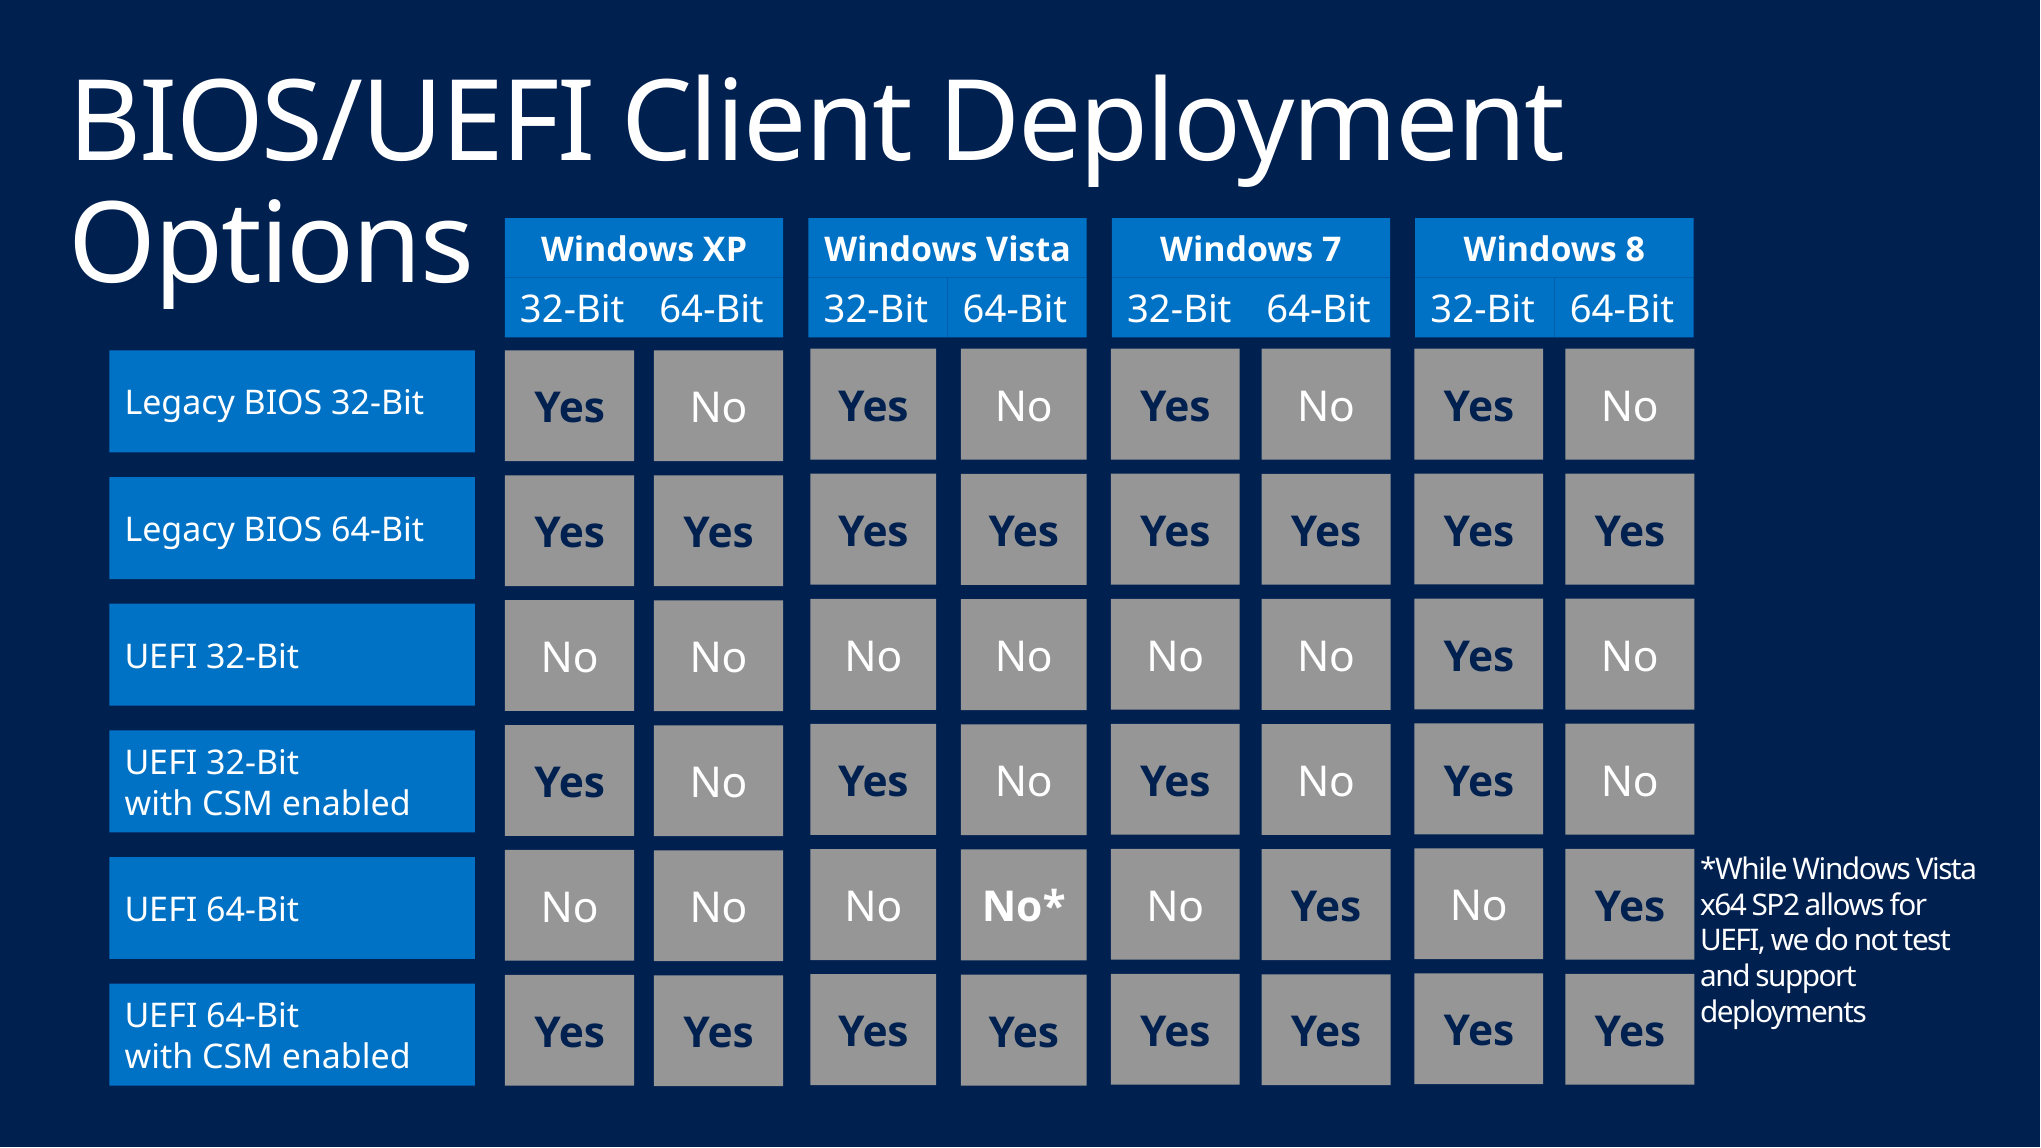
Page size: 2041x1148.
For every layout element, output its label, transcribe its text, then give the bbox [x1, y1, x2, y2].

text_box UEFI 32-Bit [109, 603, 475, 706]
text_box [808, 217, 1087, 338]
text_box Legacy BIOS 32-Bit [109, 350, 475, 453]
text_box *While Windows Vista x64 SP2 allows for UEFI, we do not test and support deployments [1700, 849, 1995, 1028]
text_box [1110, 348, 1391, 1086]
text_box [1413, 348, 1695, 1085]
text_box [1414, 217, 1694, 338]
title BIOS/UEFI Client Deployment Options [45, 48, 1996, 200]
text_box UEFI 64-Bit [109, 857, 475, 959]
text_box UEFI 64-Bit with CSM enabled [109, 983, 475, 1086]
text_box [504, 350, 784, 1087]
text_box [504, 217, 784, 338]
text_box UEFI 32-Bit with CSM enabled [109, 730, 475, 833]
text_box Legacy BIOS 64-Bit [109, 477, 475, 580]
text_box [1111, 217, 1391, 338]
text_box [810, 348, 1087, 1086]
